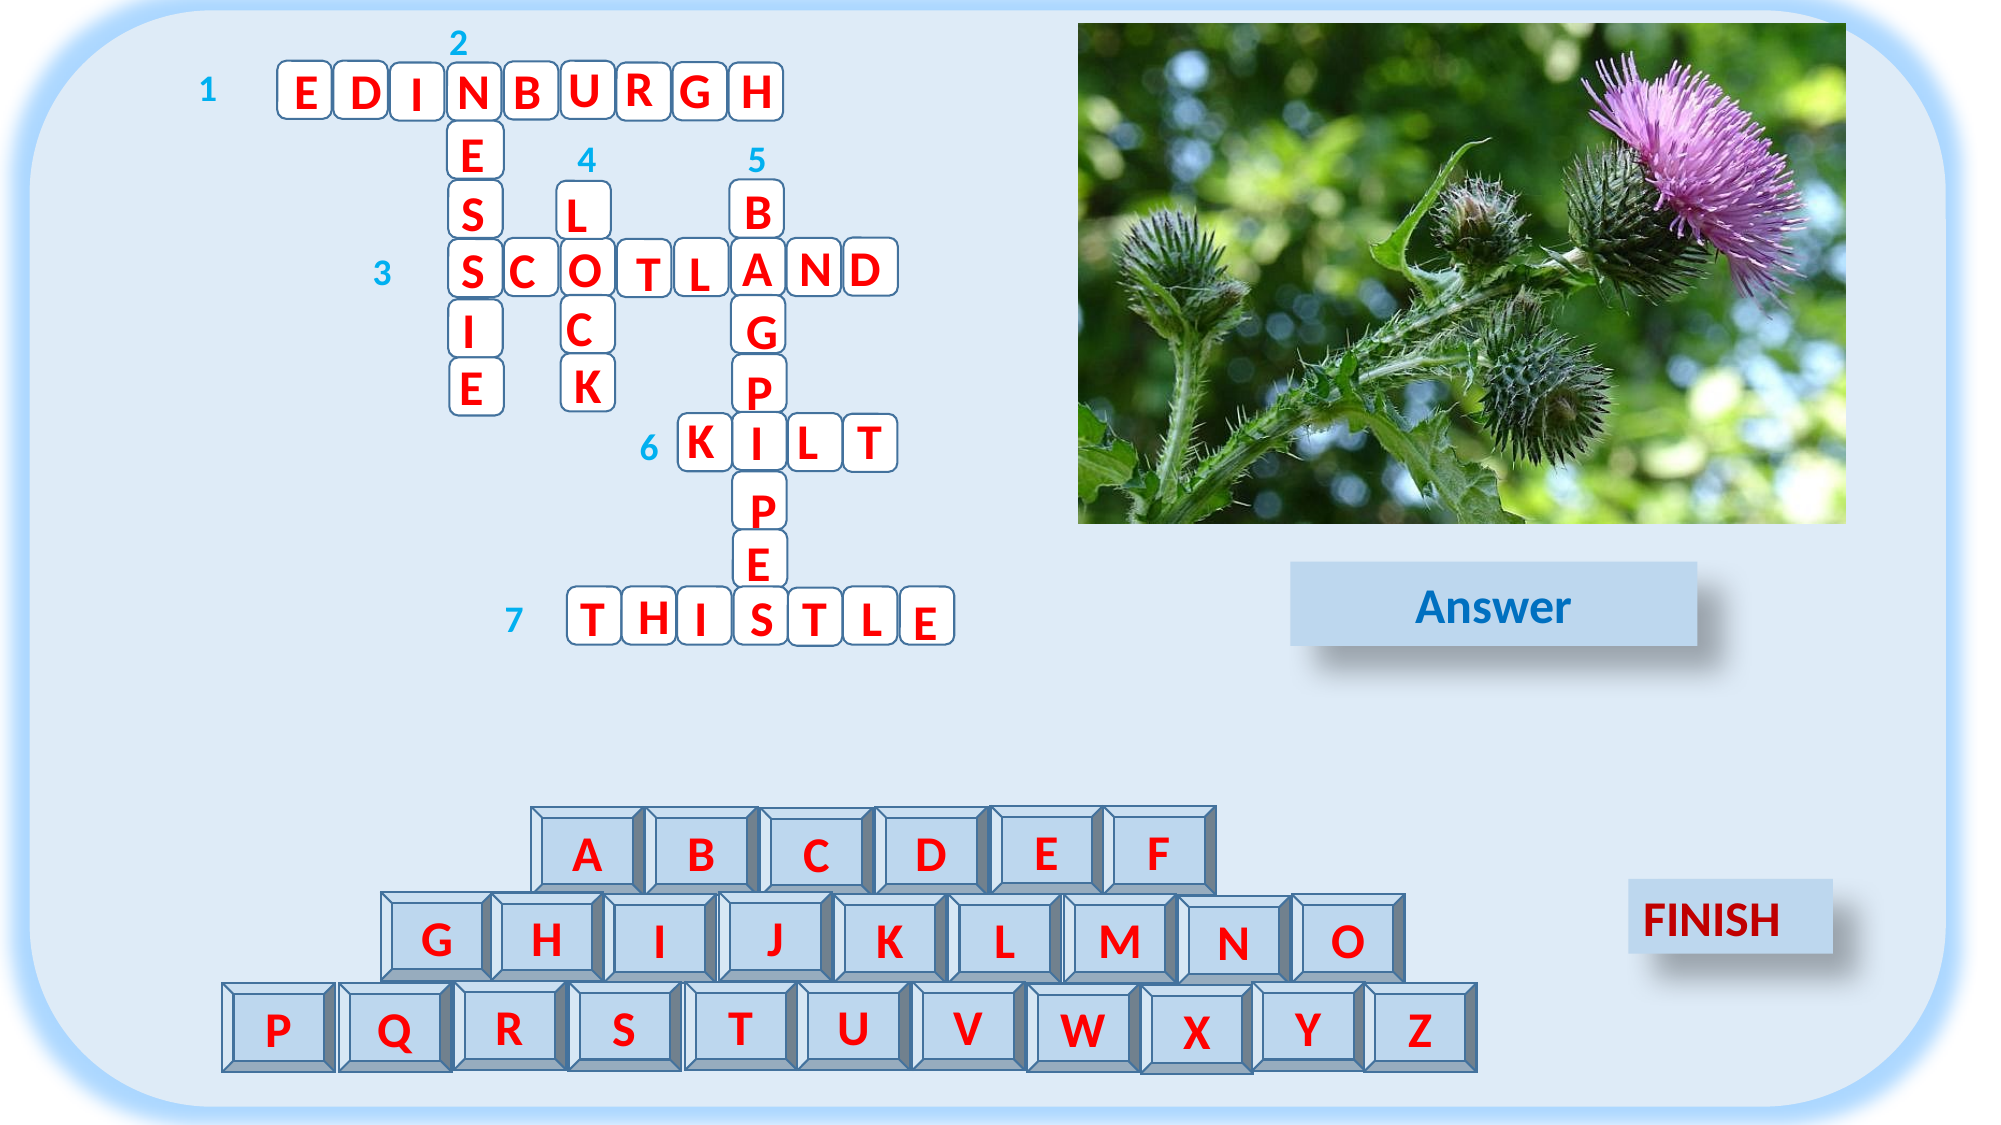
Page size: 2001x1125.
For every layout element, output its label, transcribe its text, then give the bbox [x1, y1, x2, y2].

text_box 1 [166, 56, 261, 117]
text_box E [276, 59, 333, 120]
text_box [502, 237, 509, 297]
text_box L [566, 174, 574, 250]
text_box K [574, 345, 583, 421]
text_box [445, 127, 460, 179]
text_box [676, 412, 687, 473]
text_box B [644, 805, 759, 893]
text_box O [1291, 893, 1406, 982]
text_box P [221, 982, 336, 1073]
text_box [555, 184, 566, 240]
text_box 2 [436, 10, 464, 71]
text_box [750, 238, 786, 295]
text_box L [861, 579, 869, 654]
text_box E [989, 804, 1103, 893]
text_box [468, 356, 505, 417]
text_box I [388, 61, 443, 122]
text_box [702, 585, 733, 646]
text_box [754, 293, 787, 353]
text_box B [499, 52, 557, 128]
text_box 4 [557, 127, 617, 188]
text_box 5 [726, 127, 788, 188]
text_box G [379, 891, 490, 982]
text_box [729, 238, 742, 295]
text_box [922, 585, 956, 646]
text_box [646, 585, 677, 646]
text_box Q [338, 982, 453, 1073]
text_box [589, 585, 621, 646]
text_box [615, 237, 636, 299]
text_box V [911, 980, 1026, 1072]
text_box S [567, 981, 682, 1072]
text_box E [913, 583, 922, 658]
text_box L [805, 412, 843, 473]
text_box E [459, 348, 468, 423]
text_box D [849, 228, 858, 304]
text_box H [726, 50, 789, 126]
text_box [842, 237, 849, 296]
text_box [559, 294, 566, 353]
text_box [447, 178, 461, 238]
text_box N [1177, 895, 1291, 984]
text_box [869, 585, 899, 646]
text_box I [694, 578, 702, 654]
text_box L [797, 402, 805, 477]
text_box [731, 470, 750, 530]
text_box Answer [1289, 561, 1698, 647]
text_box [574, 188, 612, 240]
text_box [447, 298, 462, 358]
text_box A [530, 805, 644, 893]
text_box X [1139, 984, 1254, 1075]
text_box [447, 237, 461, 298]
text_box [644, 237, 673, 299]
text_box J [718, 891, 833, 981]
text_box L [947, 893, 1062, 982]
text_box [574, 293, 617, 353]
text_box T [580, 579, 589, 654]
text_box B [744, 188, 752, 247]
text_box [785, 236, 799, 298]
text_box N [799, 229, 807, 304]
text_box A [742, 229, 750, 304]
text_box R [610, 49, 669, 124]
text_box [620, 585, 638, 646]
text_box [841, 412, 857, 473]
text_box S [461, 173, 469, 231]
text_box C [759, 806, 874, 893]
text_box S [461, 231, 469, 307]
text_box [759, 410, 787, 471]
text_box U [553, 50, 617, 125]
text_box [841, 585, 861, 646]
text_box G [746, 292, 754, 367]
text_box H [638, 577, 646, 652]
text_box T [802, 578, 810, 654]
text_box [729, 293, 746, 354]
text_box 6 [624, 415, 670, 476]
text_box [898, 585, 913, 646]
text_box [448, 356, 459, 417]
text_box K [832, 893, 947, 981]
text_box C [509, 231, 518, 307]
text_box D [332, 59, 389, 120]
text_box 3 [357, 240, 436, 300]
text_box [28, 9, 1947, 1108]
text_box [731, 528, 746, 587]
text_box E [460, 114, 469, 190]
text_box I [462, 291, 471, 366]
text_box [676, 585, 694, 646]
text_box [732, 410, 750, 471]
text_box L [786, 411, 797, 473]
text_box [758, 585, 788, 646]
text_box [758, 470, 788, 529]
text_box I [750, 402, 759, 478]
text_box [731, 353, 746, 412]
text_box T [636, 233, 644, 309]
text_box U [796, 980, 911, 1072]
text_box [577, 237, 616, 295]
text_box Y [1251, 981, 1366, 1072]
picture [1078, 23, 1846, 524]
text_box N [443, 51, 506, 127]
text_box P [746, 367, 754, 429]
text_box G [665, 51, 726, 126]
text_box [754, 353, 788, 412]
text_box [673, 236, 689, 298]
text_box [518, 236, 559, 298]
text_box [755, 528, 789, 586]
text_box S [750, 579, 758, 654]
text_box [469, 127, 505, 179]
text_box O [568, 230, 577, 305]
text_box [858, 236, 899, 297]
text_box P [750, 478, 758, 547]
text_box [469, 178, 504, 238]
text_box R [452, 980, 567, 1071]
text_box F [1102, 805, 1217, 895]
text_box T [857, 402, 866, 477]
text_box 7 [472, 587, 556, 648]
text_box [786, 586, 802, 647]
text_box [697, 236, 730, 298]
text_box [810, 586, 843, 647]
text_box [695, 412, 734, 473]
text_box M [1063, 893, 1178, 984]
text_box C [566, 288, 574, 364]
text_box [583, 352, 617, 413]
text_box E [746, 524, 755, 599]
text_box L [689, 233, 697, 309]
text_box Z [1363, 982, 1478, 1073]
text_box D [874, 805, 989, 893]
text_box [469, 237, 503, 298]
text_box W [1026, 982, 1141, 1073]
text_box FINISH [1628, 878, 1833, 954]
text_box [866, 412, 899, 473]
text_box I [602, 893, 717, 981]
text_box T [684, 980, 797, 1072]
text_box [559, 240, 568, 295]
text_box [752, 188, 785, 239]
text_box [733, 585, 750, 646]
text_box [728, 188, 744, 239]
text_box [807, 236, 842, 298]
text_box [559, 353, 574, 413]
text_box [471, 298, 504, 357]
text_box [565, 585, 580, 646]
text_box K [687, 400, 695, 476]
text_box H [489, 891, 604, 981]
